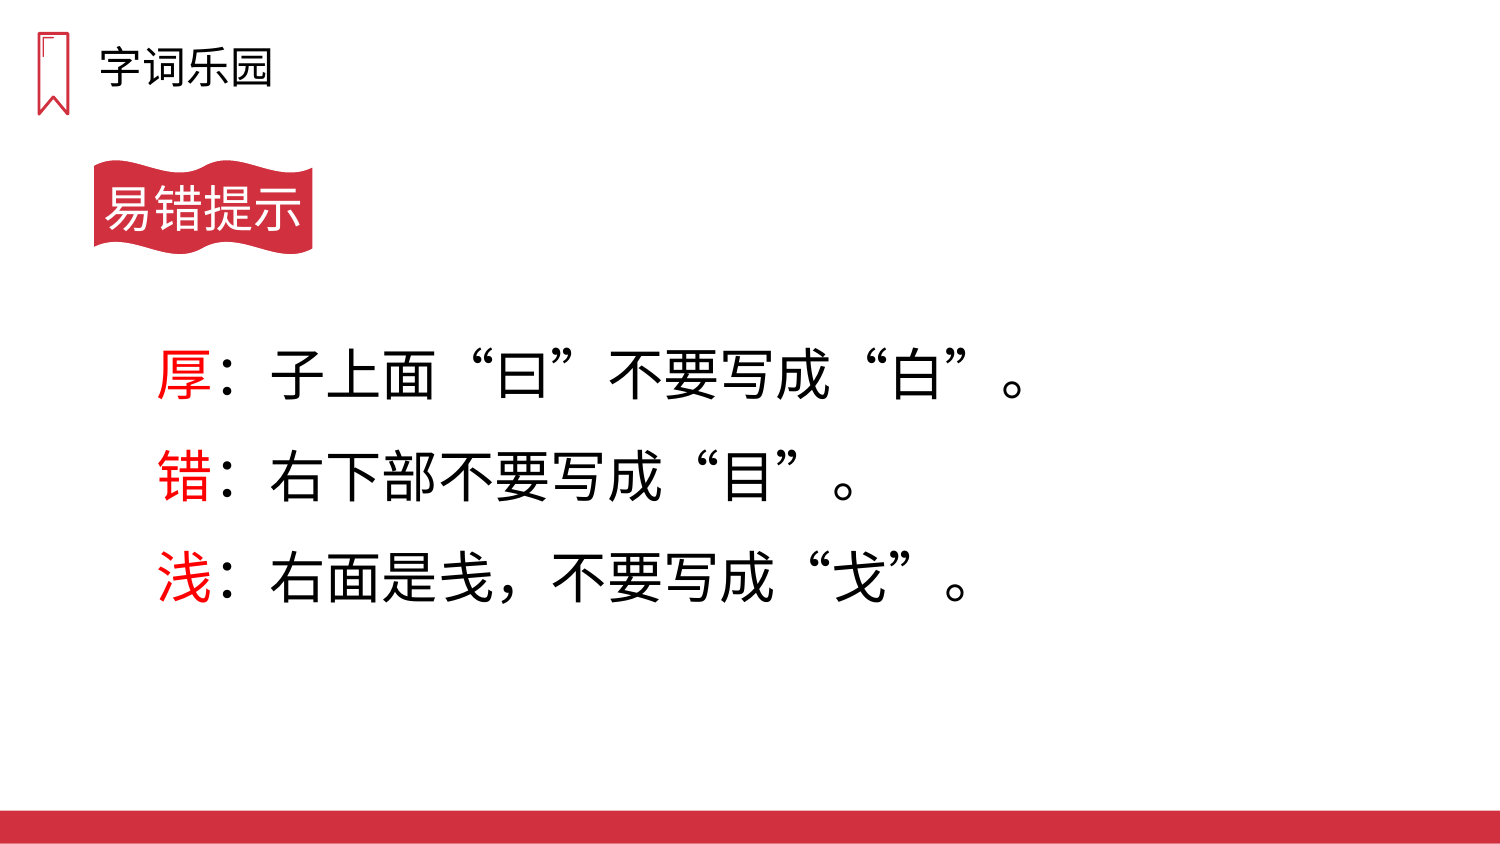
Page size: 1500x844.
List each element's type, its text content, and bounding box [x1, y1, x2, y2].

text_box [0, 810, 1500, 844]
text_box 易错提示 [90, 157, 316, 258]
text_box 厚：子上面“曰”不要写成“白”。 错：右下部不要写成“目”。 浅：右面是戋，不要写成“戈”。 [145, 300, 1121, 616]
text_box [37, 31, 290, 116]
